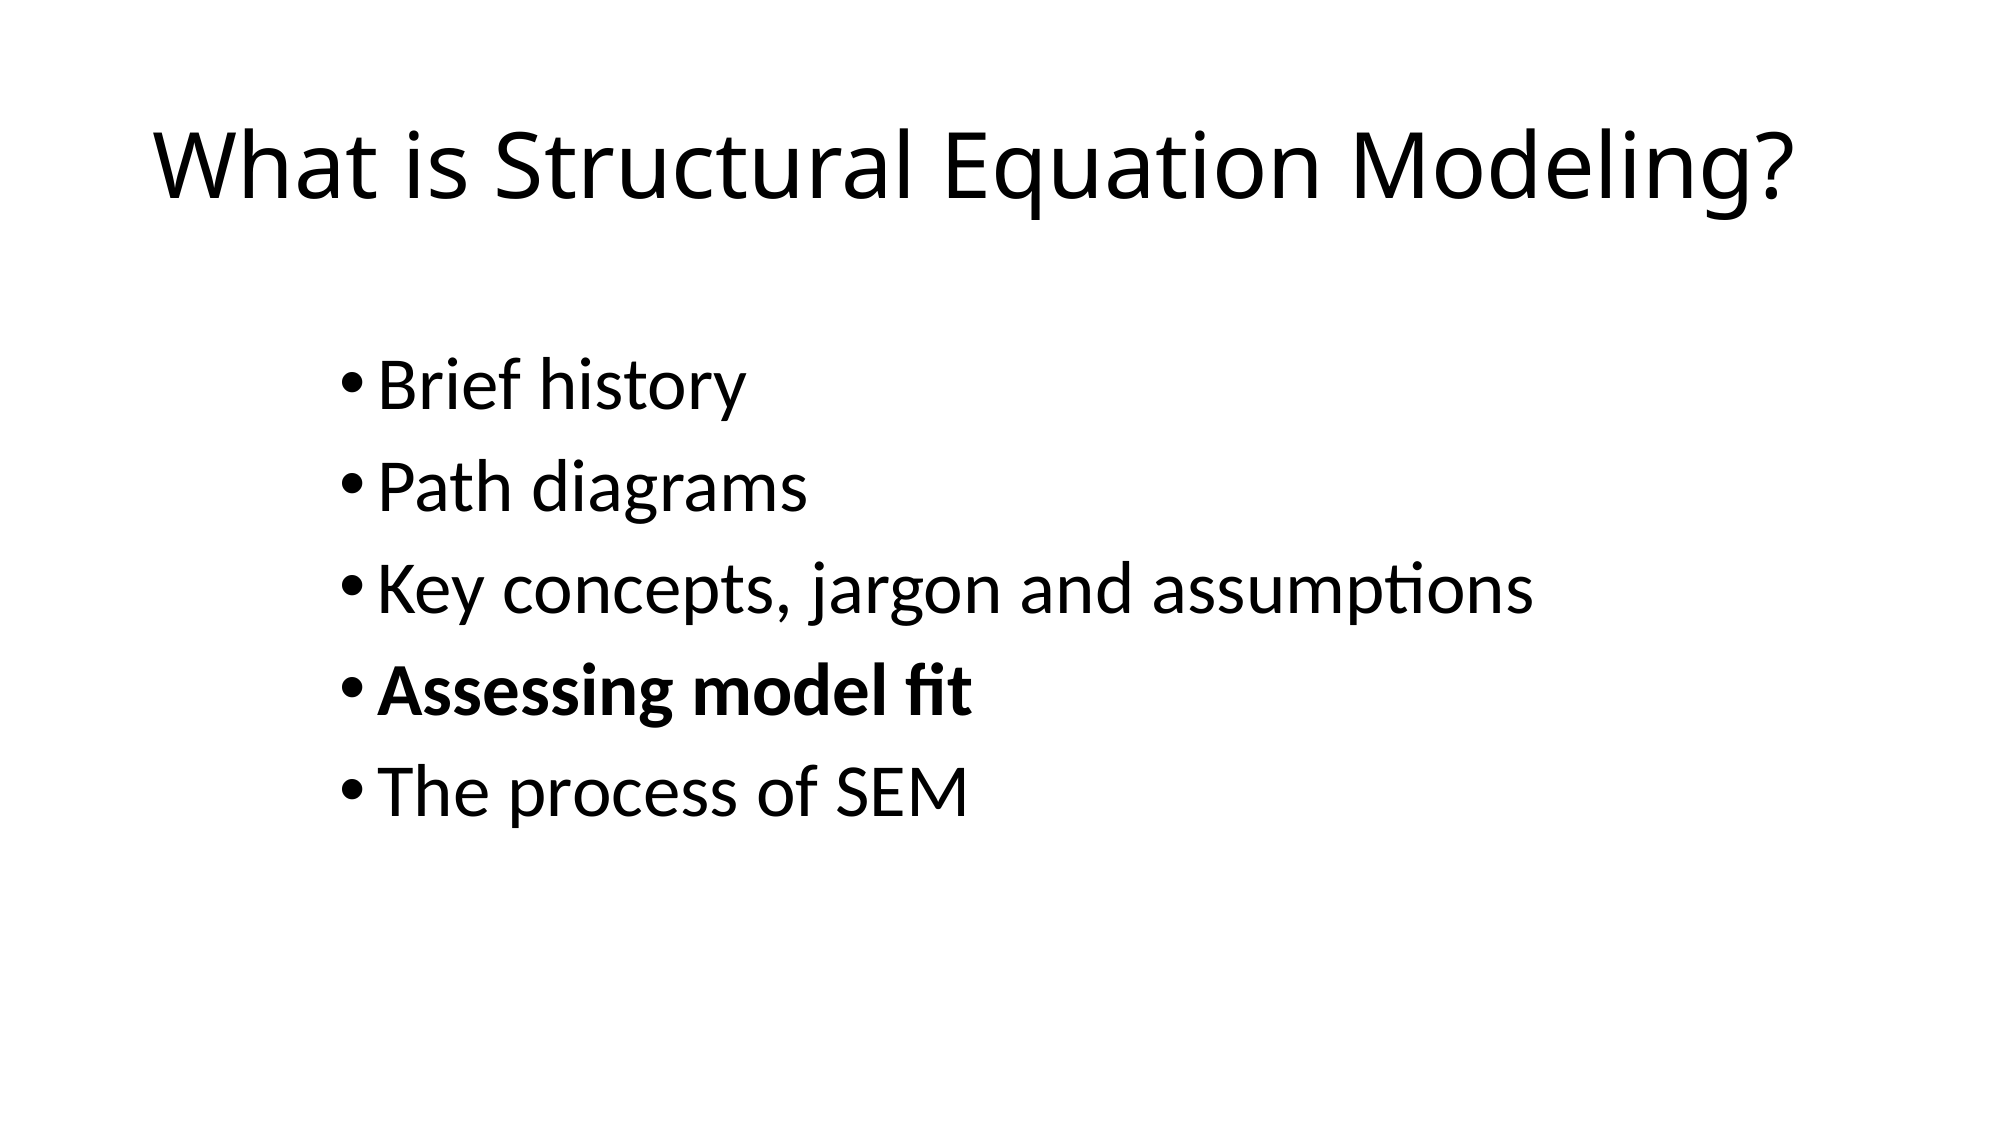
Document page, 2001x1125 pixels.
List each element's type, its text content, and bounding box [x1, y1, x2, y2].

title What is Structural Equation Modeling? [137, 59, 1863, 278]
list Brief history Path diagrams Key concepts, jargon and assumptions Assessing model fit The process of SEM [324, 337, 1675, 950]
